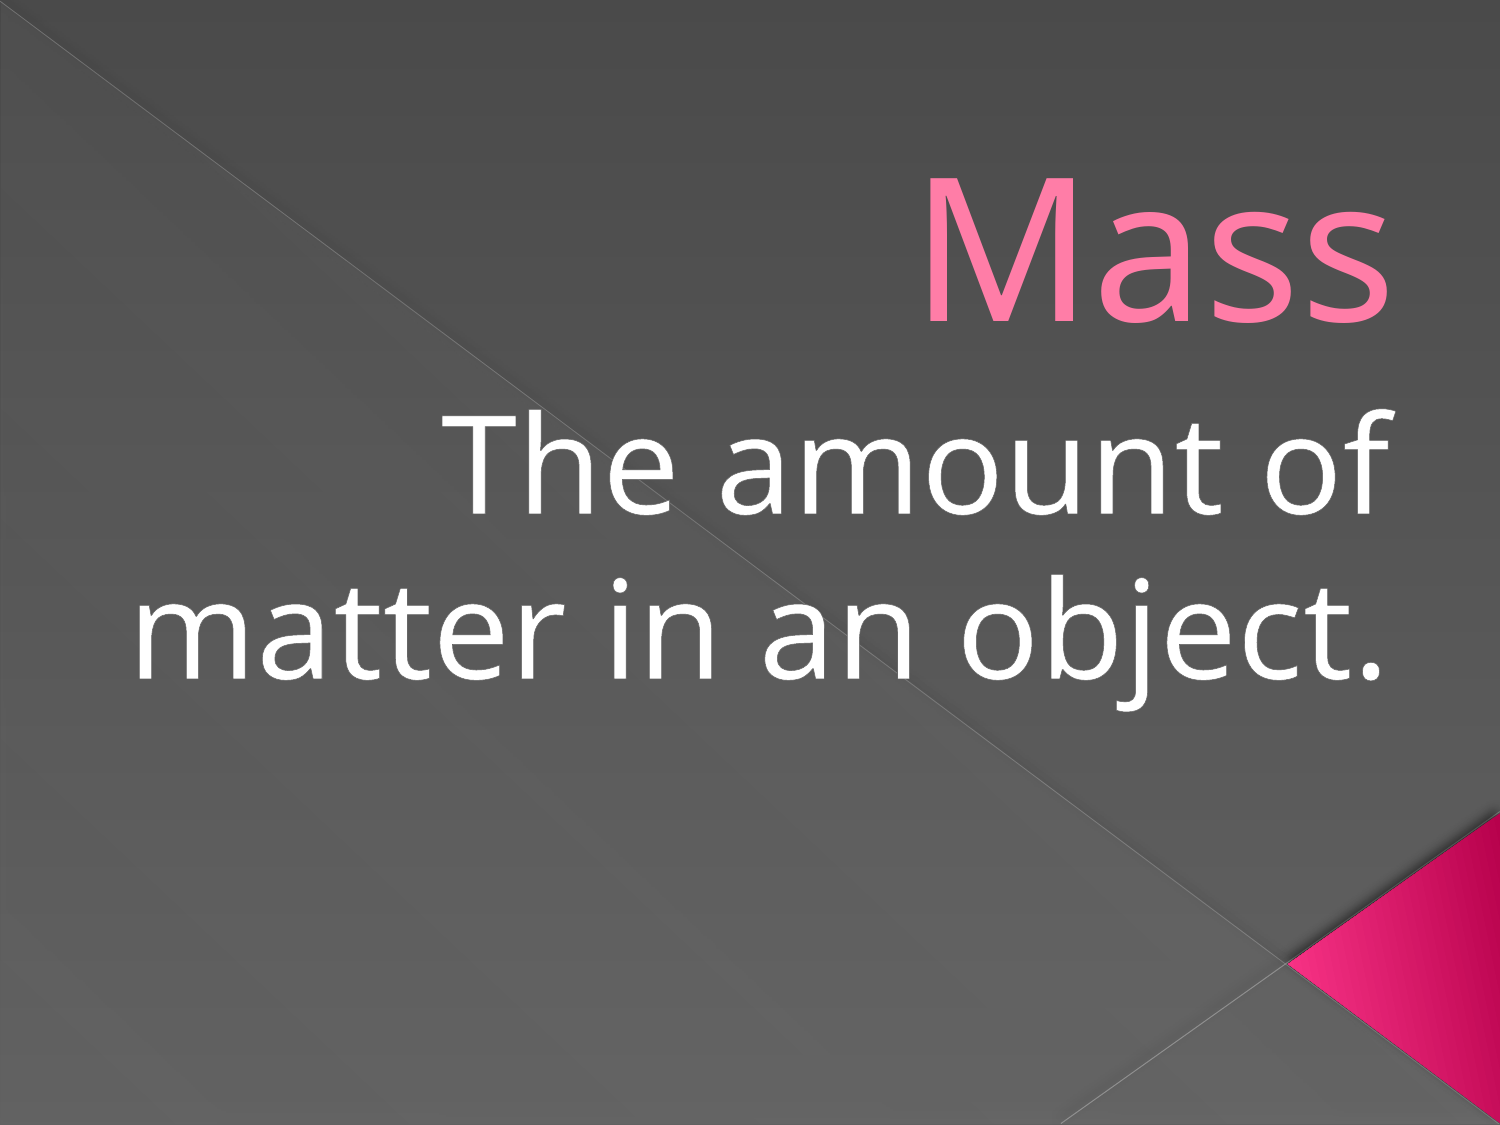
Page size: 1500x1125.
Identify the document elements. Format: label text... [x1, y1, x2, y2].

subtitle The amount of matter in an object. [88, 369, 1412, 657]
title Mass [88, 127, 1412, 369]
